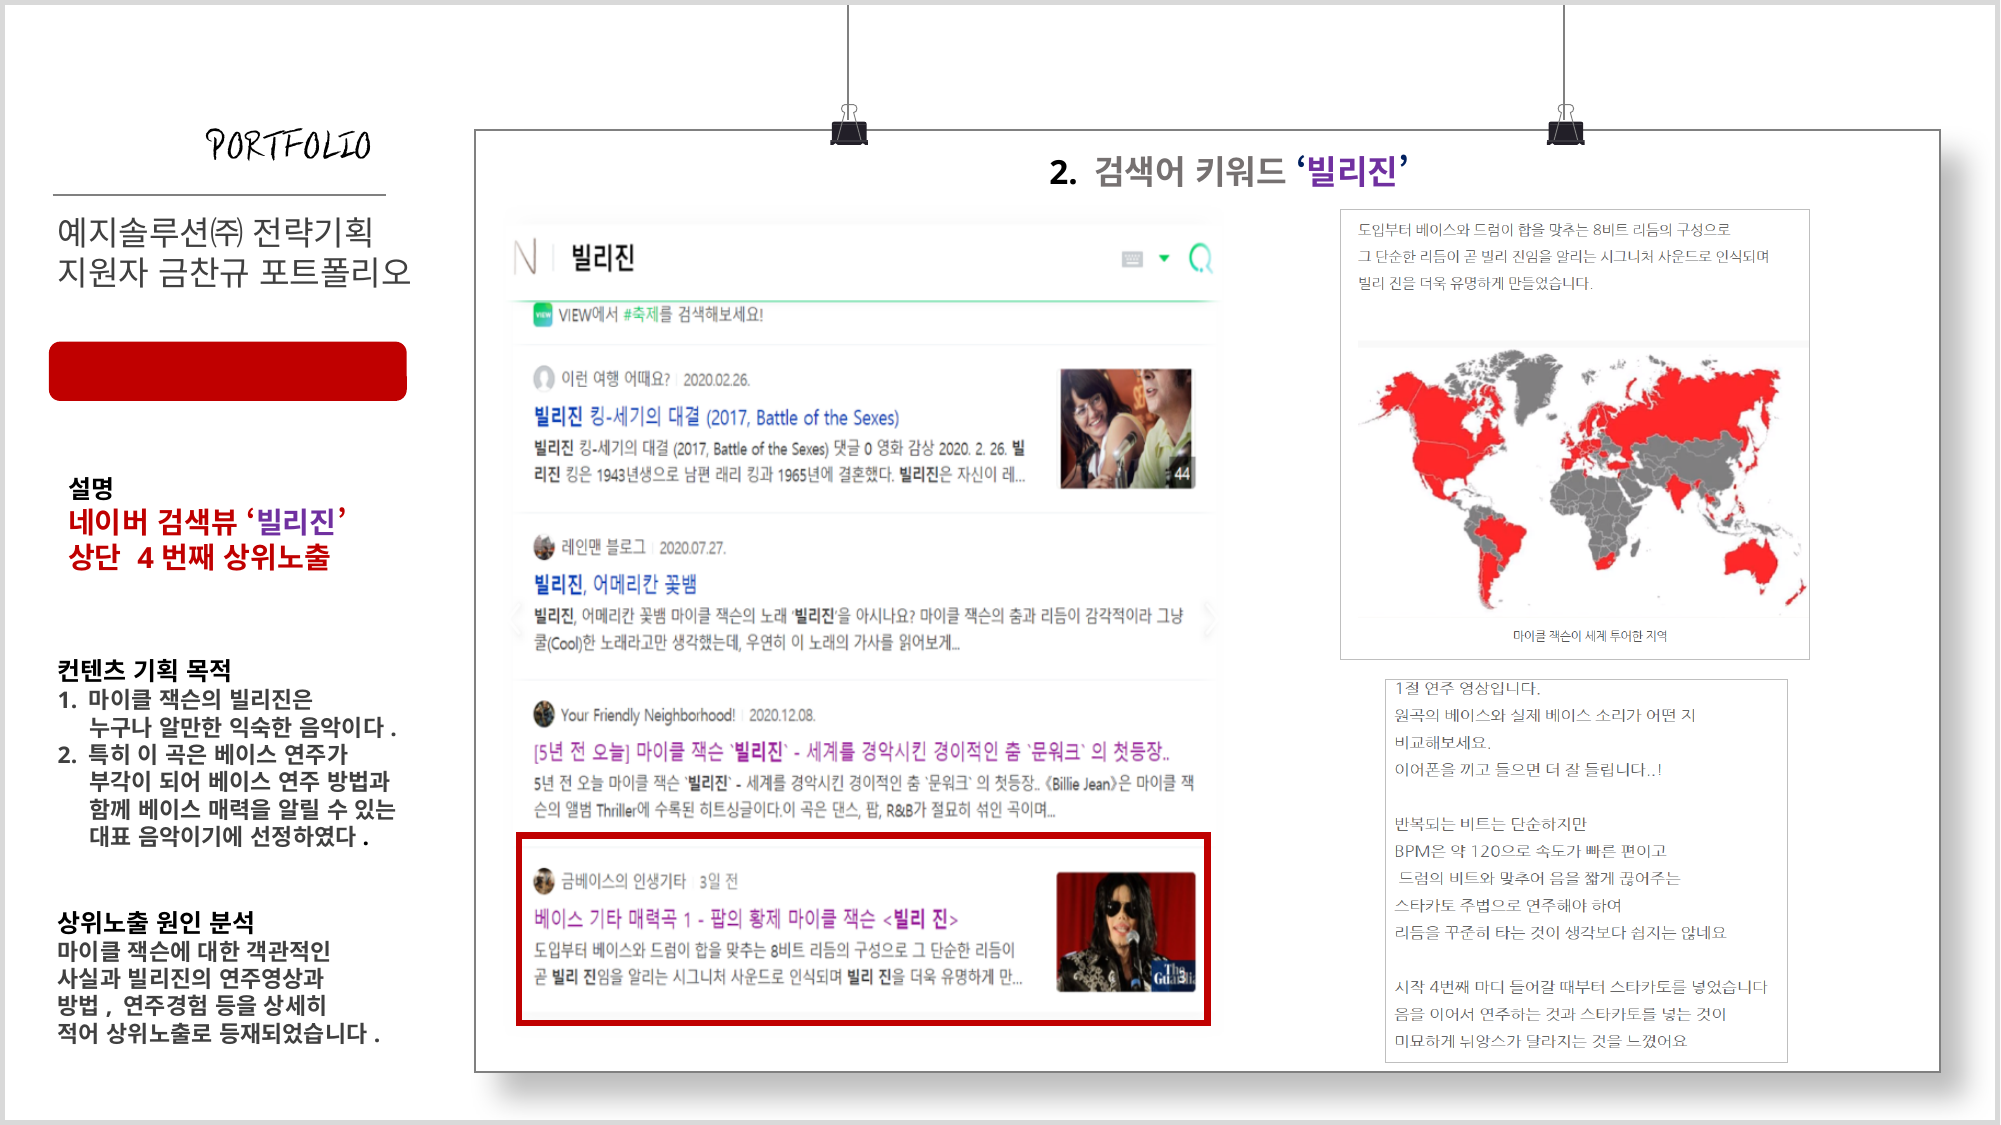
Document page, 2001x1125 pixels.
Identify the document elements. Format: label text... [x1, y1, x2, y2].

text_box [1340, 209, 1810, 1063]
text_box 2. 검색어 키워드 ‘빌리진’ [1034, 143, 1424, 199]
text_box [21, 341, 434, 401]
picture [199, 116, 381, 171]
text_box 설명 네이버 검색뷰 ‘빌리진’ 상단 4번째 상위노출 [53, 466, 377, 582]
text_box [503, 205, 1224, 1038]
text_box 컨텐츠 기획 목적 1. 마이클 잭슨의 빌리진은 누구나 알만한 익숙한 음악이다. 2. 특히 이 곡은 베이스 연주가 부각이 되어 베이스 연주 방법과 함께 베이스 매력을 알릴 수 있는 대표 음악이기에 선정하였다. [42, 648, 468, 858]
text_box 상위노출 원인 분석 마이클 잭슨에 대한 객관적인 사실과 빌리진의 연주영상과 방법, 연주경험 등을 상세히 적어 상위노출로 등재되었습니다. [42, 899, 413, 1055]
